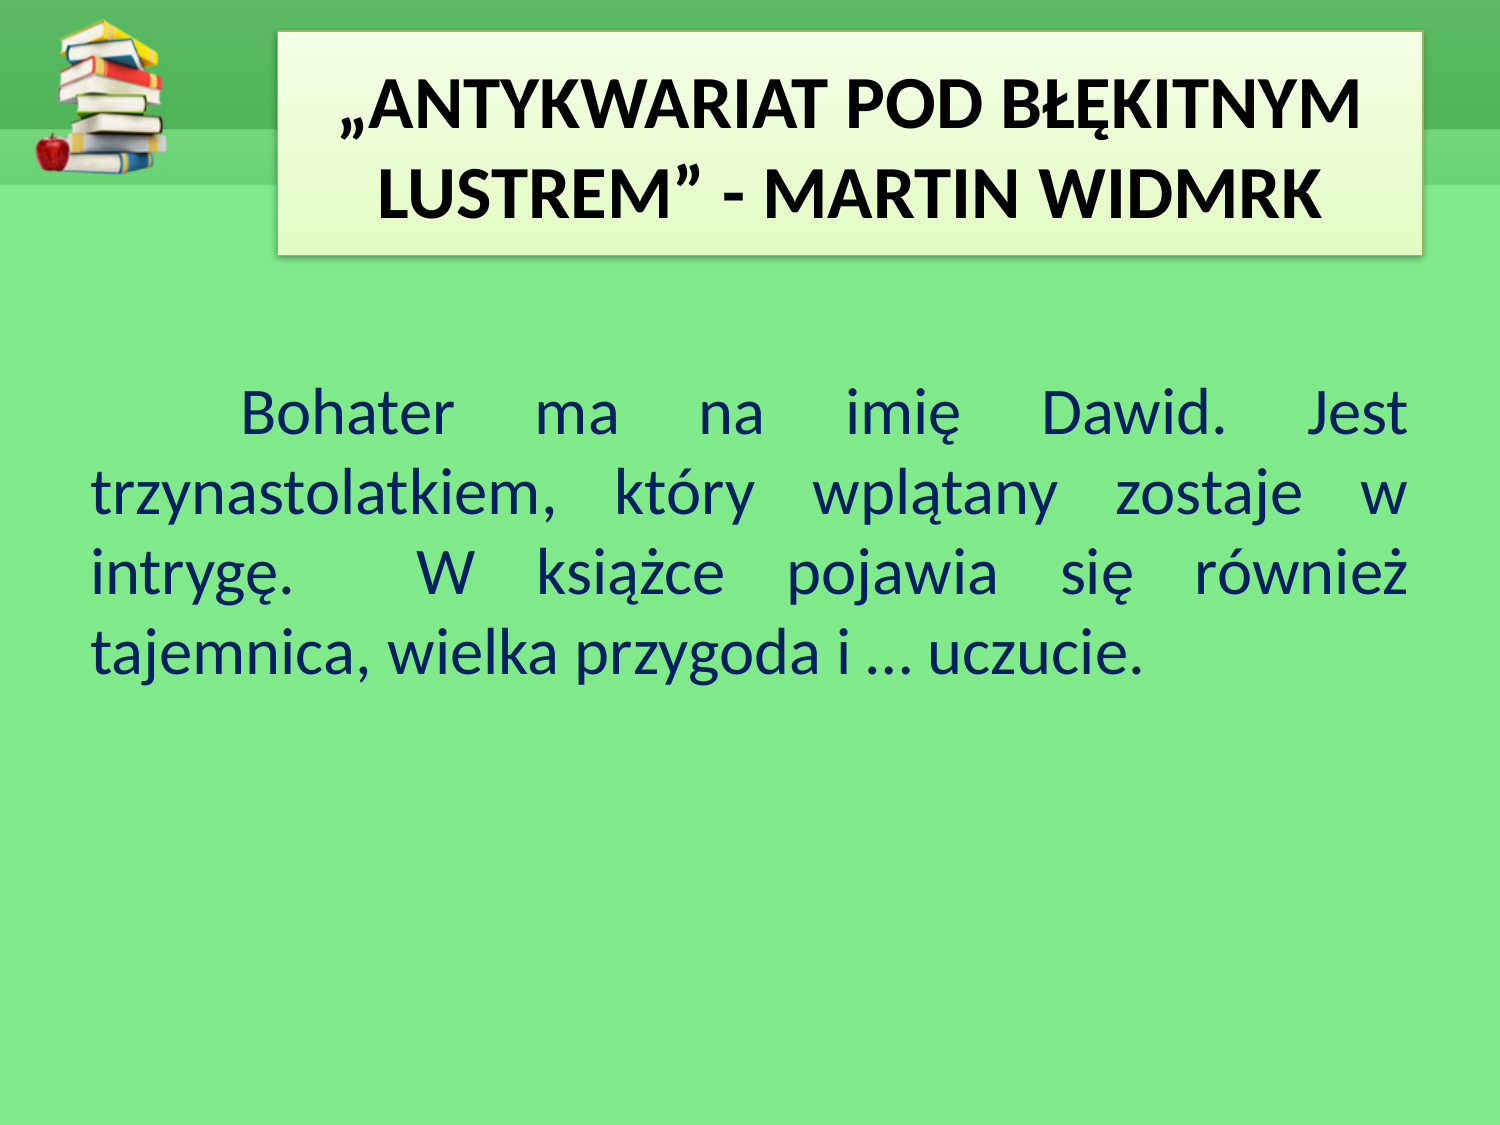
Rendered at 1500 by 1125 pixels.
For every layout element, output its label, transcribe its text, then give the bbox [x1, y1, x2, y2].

picture [0, 0, 1500, 1125]
title „ANTYKWARIAT POD BŁĘKITNYM LUSTREM” - MARTIN WIDMRK [277, 30, 1424, 256]
list Bohater ma na imię Dawid. Jest trzynastolatkiem, który wplątany zostaje w intrygę. W książce pojawia się również tajemnica, wielka przygoda i … uczucie. [75, 267, 1425, 1005]
